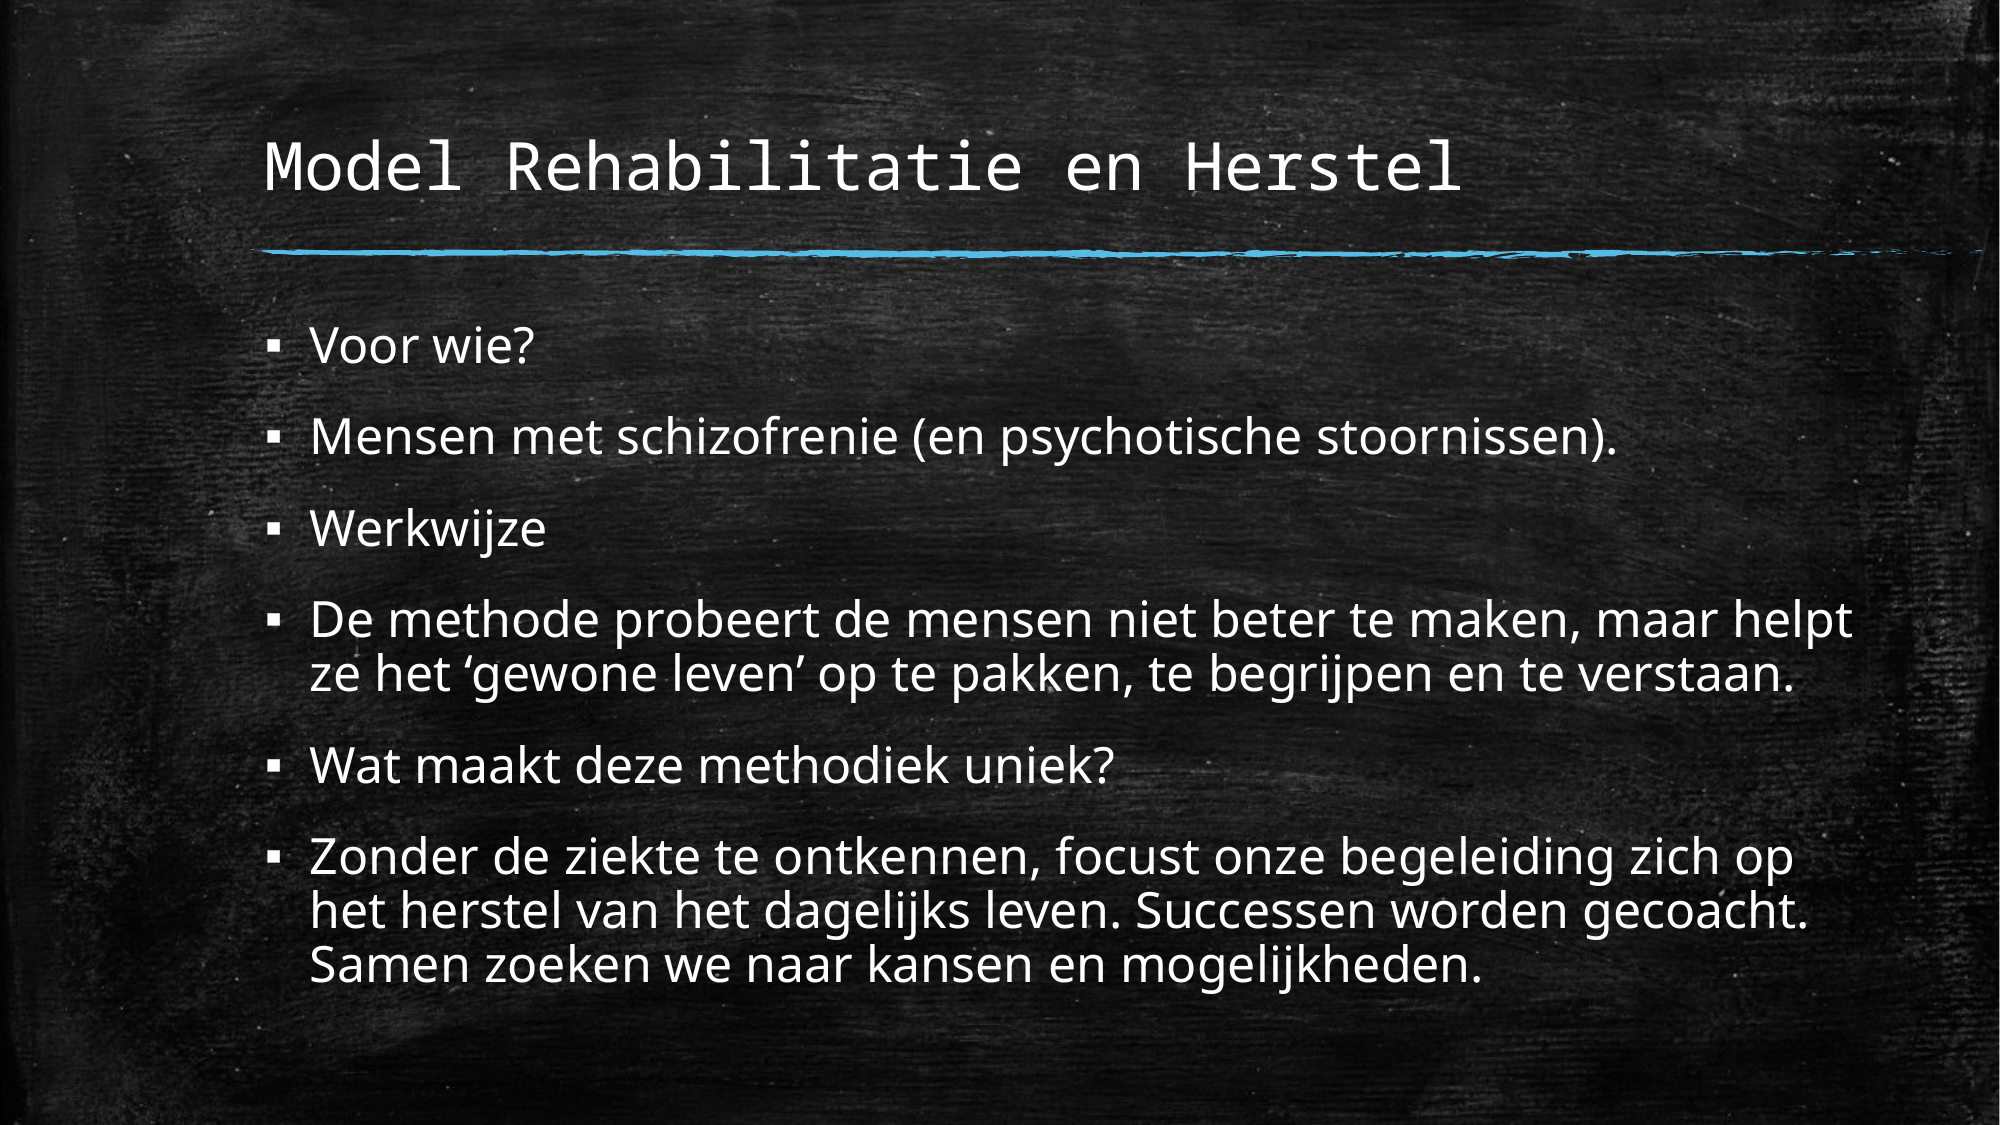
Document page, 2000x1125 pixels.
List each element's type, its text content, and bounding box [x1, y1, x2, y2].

list Voor wie? Mensen met schizofrenie (en psychotische stoornissen). Werkwijze De methode probeert de mensen niet beter te maken, maar helpt ze het ‘gewone leven’ op te pakken, te begrijpen en te verstaan. Wat maakt deze methodiek uniek? Zonder de ziekte te ontkennen, focust onze begeleiding zich op het herstel van het dagelijks leven. Successen worden gecoacht. Samen zoeken we naar kansen en mogelijkheden. [249, 312, 1886, 1083]
title Model Rehabilitatie en Herstel [249, 45, 1750, 213]
